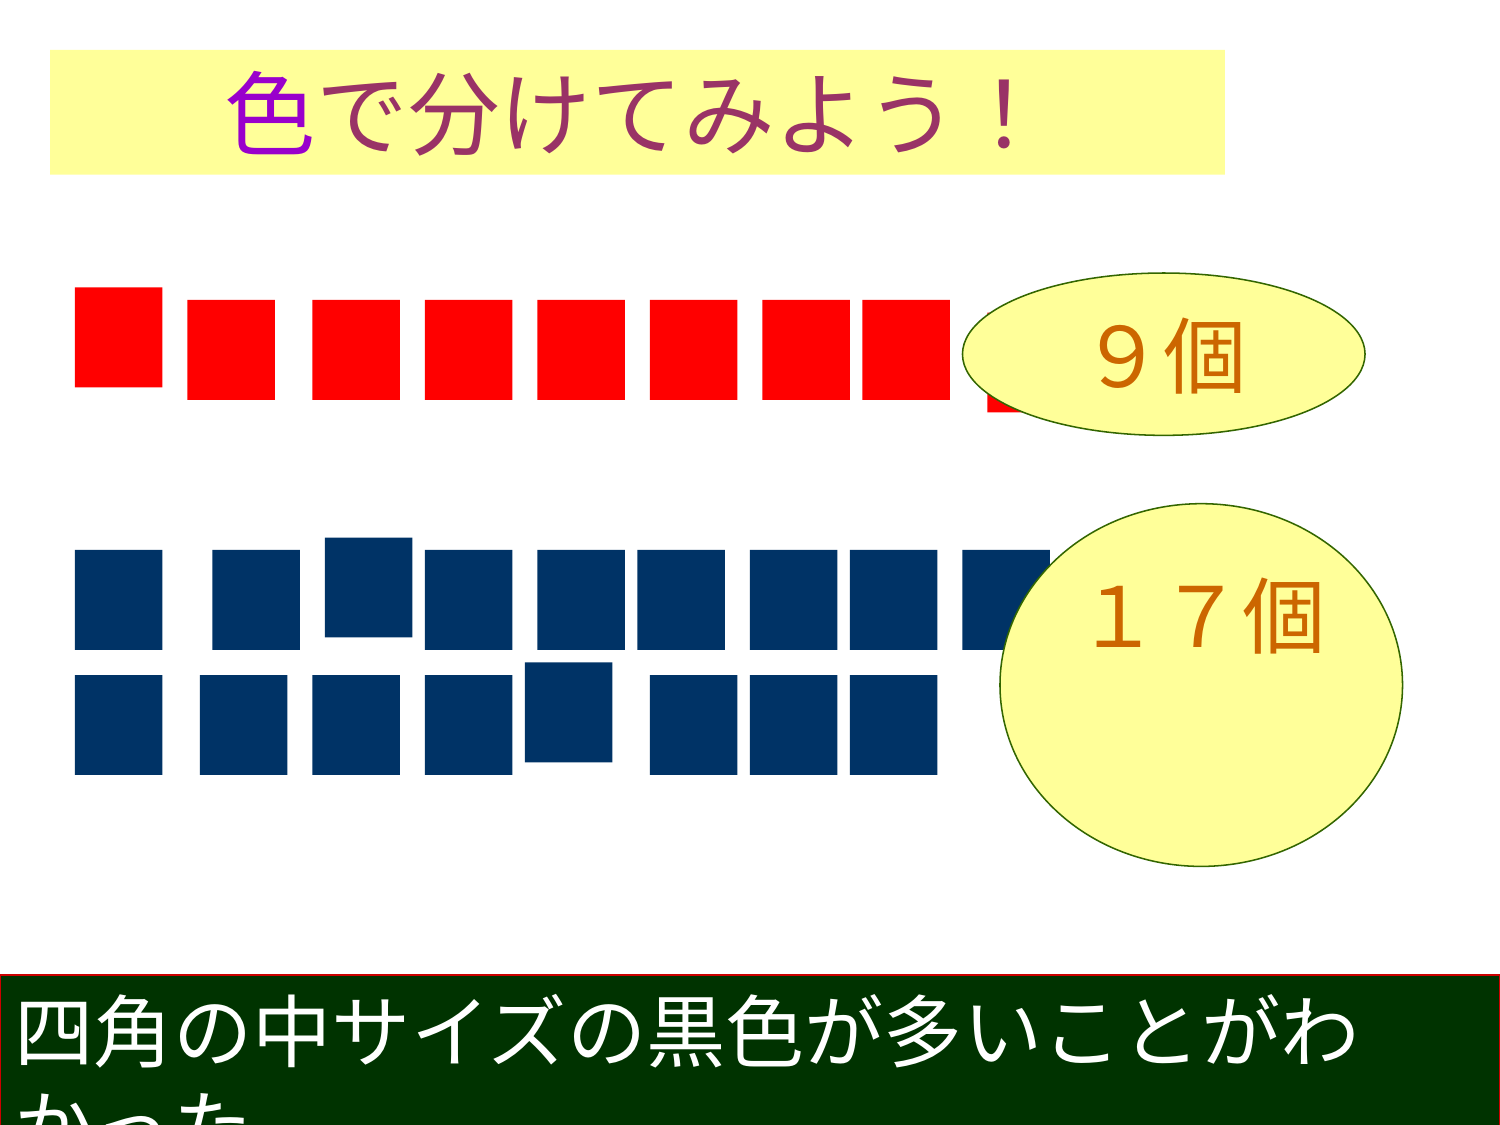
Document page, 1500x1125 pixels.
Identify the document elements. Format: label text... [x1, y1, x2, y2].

text_box １７個 [1033, 503, 1403, 867]
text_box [74, 287, 1076, 413]
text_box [74, 537, 1051, 776]
text_box ９個 [1053, 273, 1366, 436]
text_box 色で分けてみよう！ [50, 49, 1225, 175]
text_box 四角の中サイズの黒色が多いことがわかった [0, 974, 1500, 1125]
